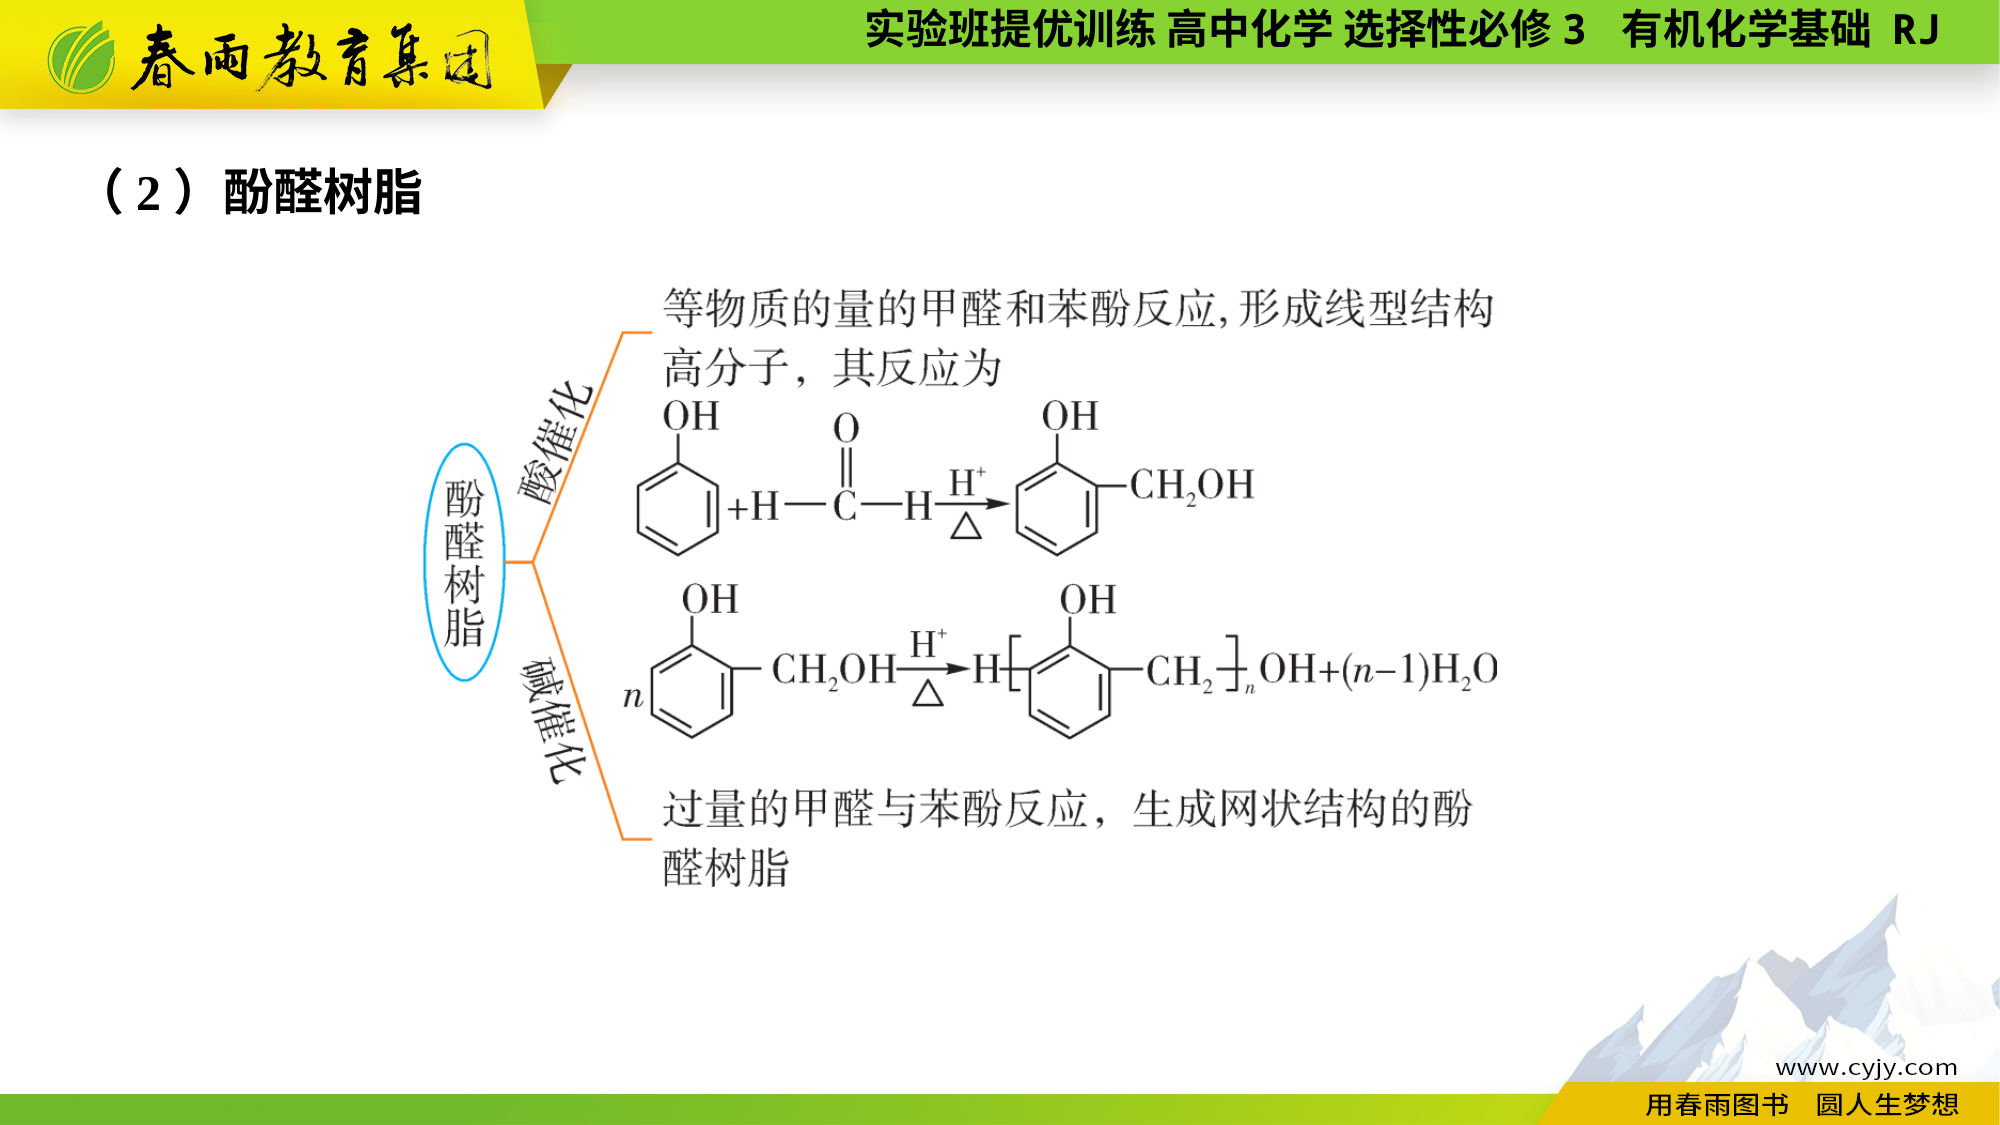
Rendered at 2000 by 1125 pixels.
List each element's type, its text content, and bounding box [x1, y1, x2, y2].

picture [0, 0, 2000, 1125]
list （2）酚醛树脂 [59, 122, 1944, 217]
